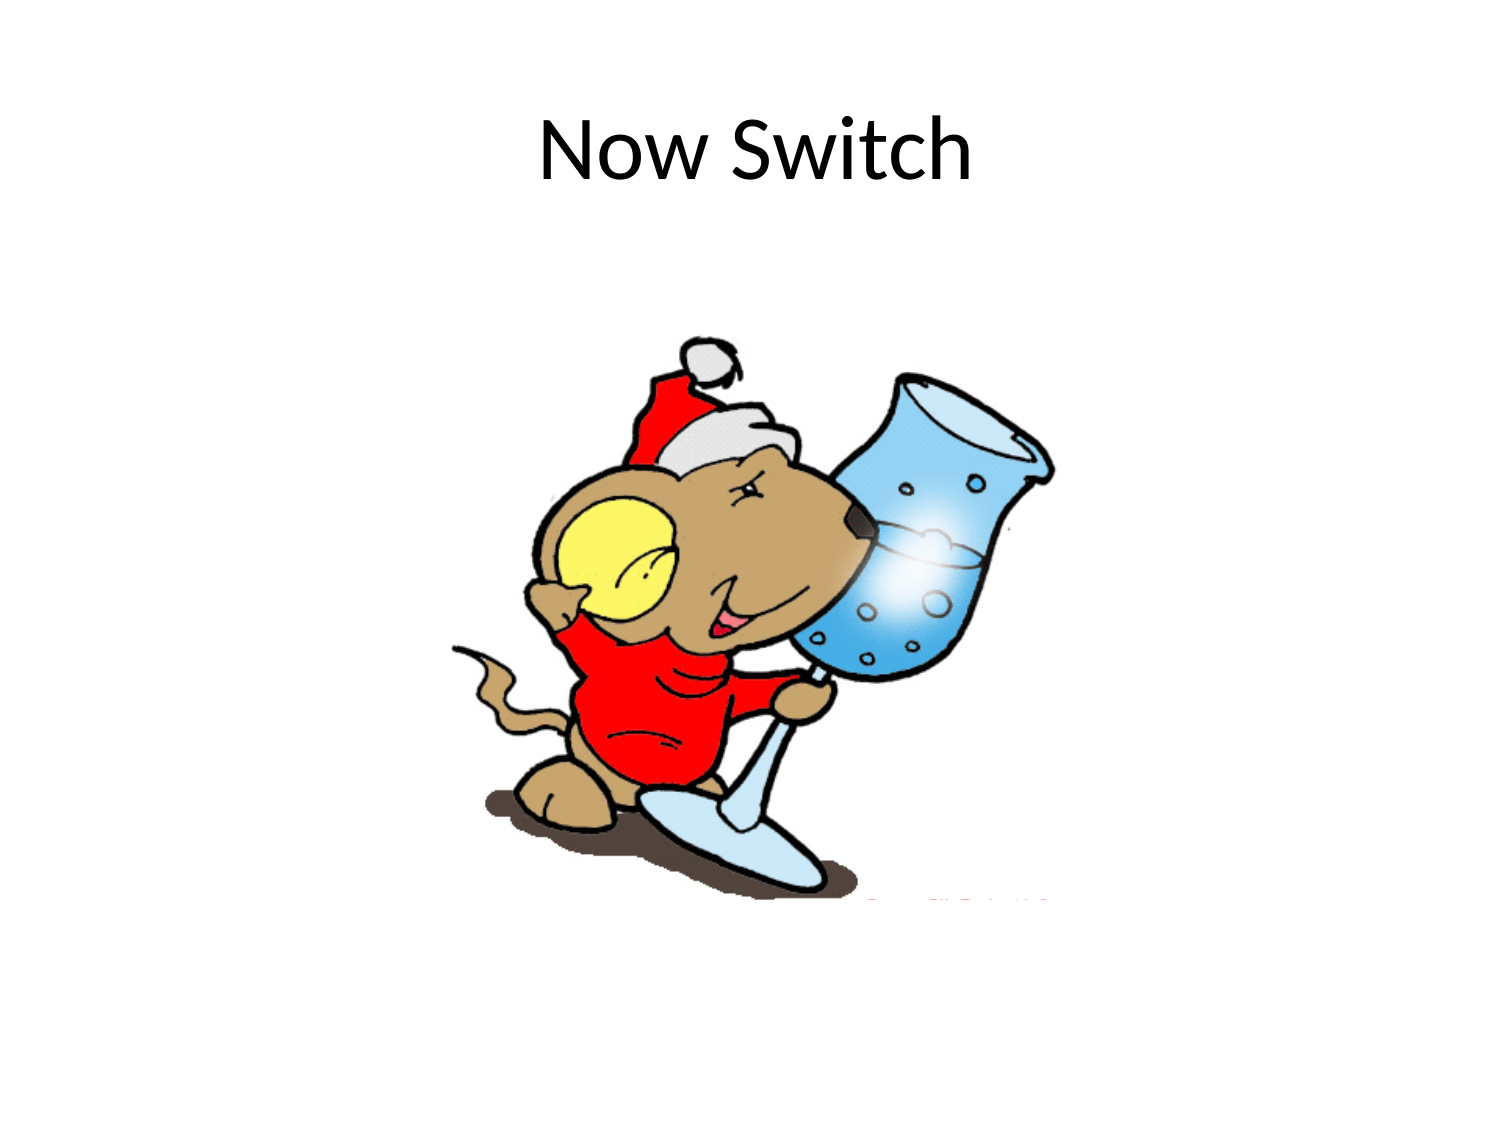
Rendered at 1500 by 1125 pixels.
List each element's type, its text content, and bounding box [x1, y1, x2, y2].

picture [437, 299, 1063, 901]
title Now Switch [137, 24, 1375, 260]
